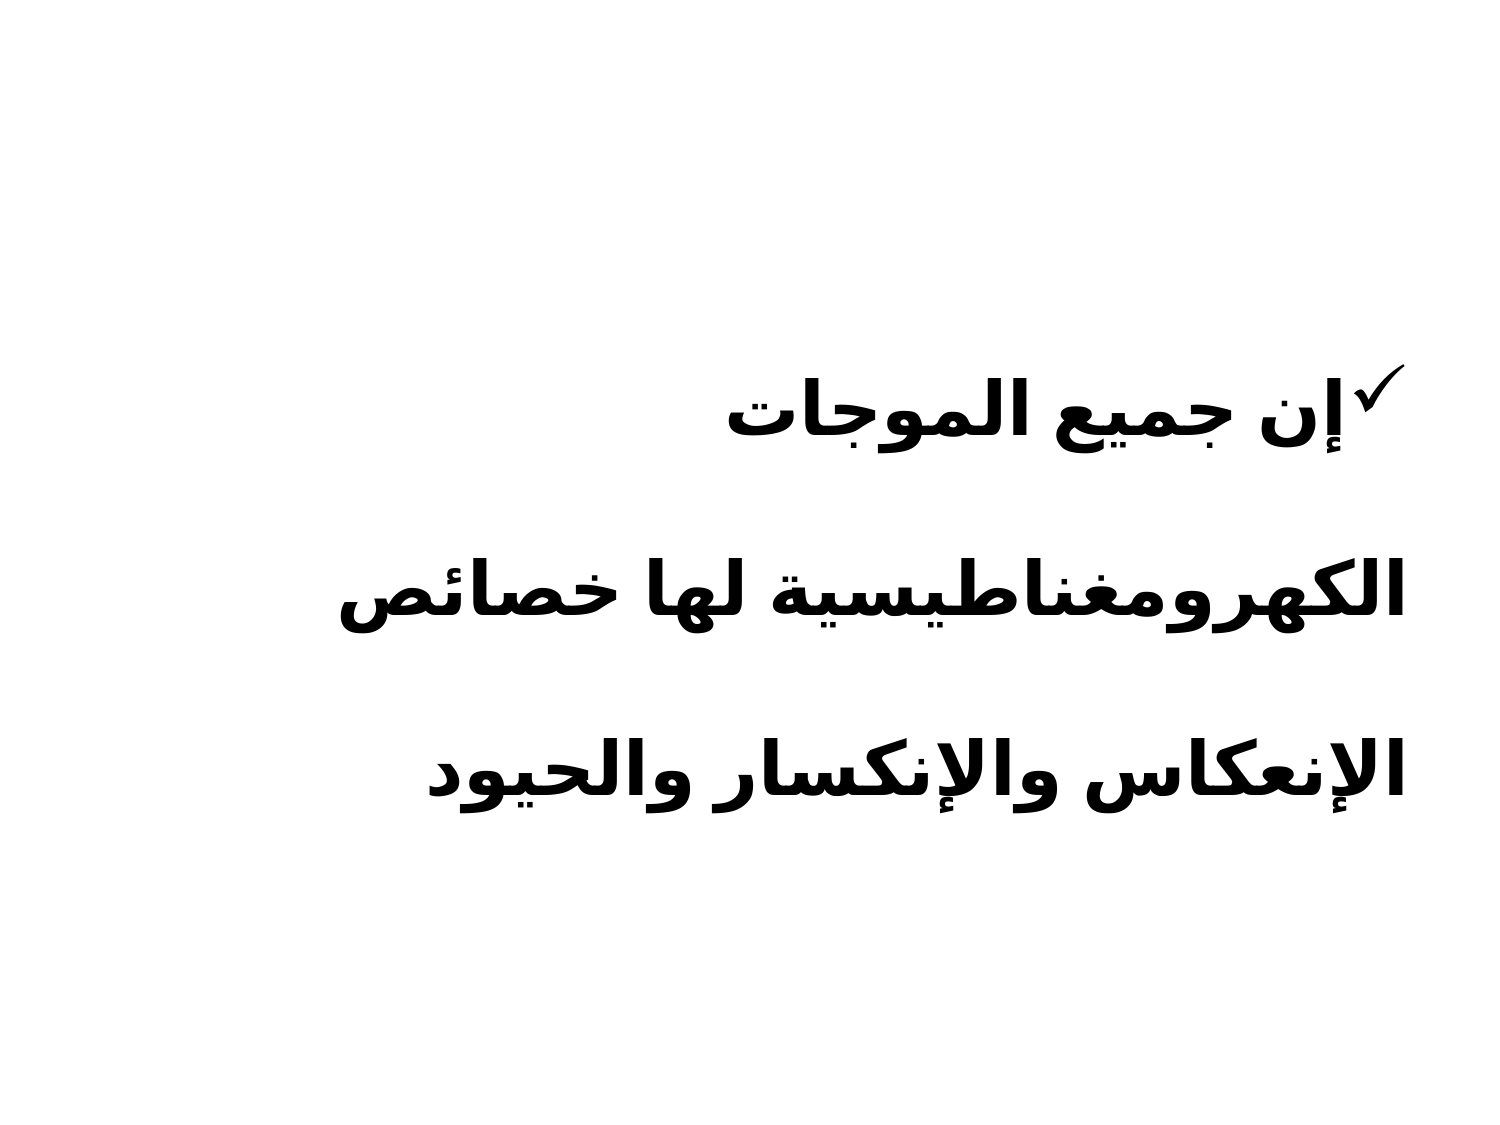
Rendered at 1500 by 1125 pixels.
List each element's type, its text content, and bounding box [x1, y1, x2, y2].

list إن جميع الموجات الكهرومغناطيسية لها خصائص الإنعكاس والإنكسار والحيود [75, 262, 1425, 1005]
